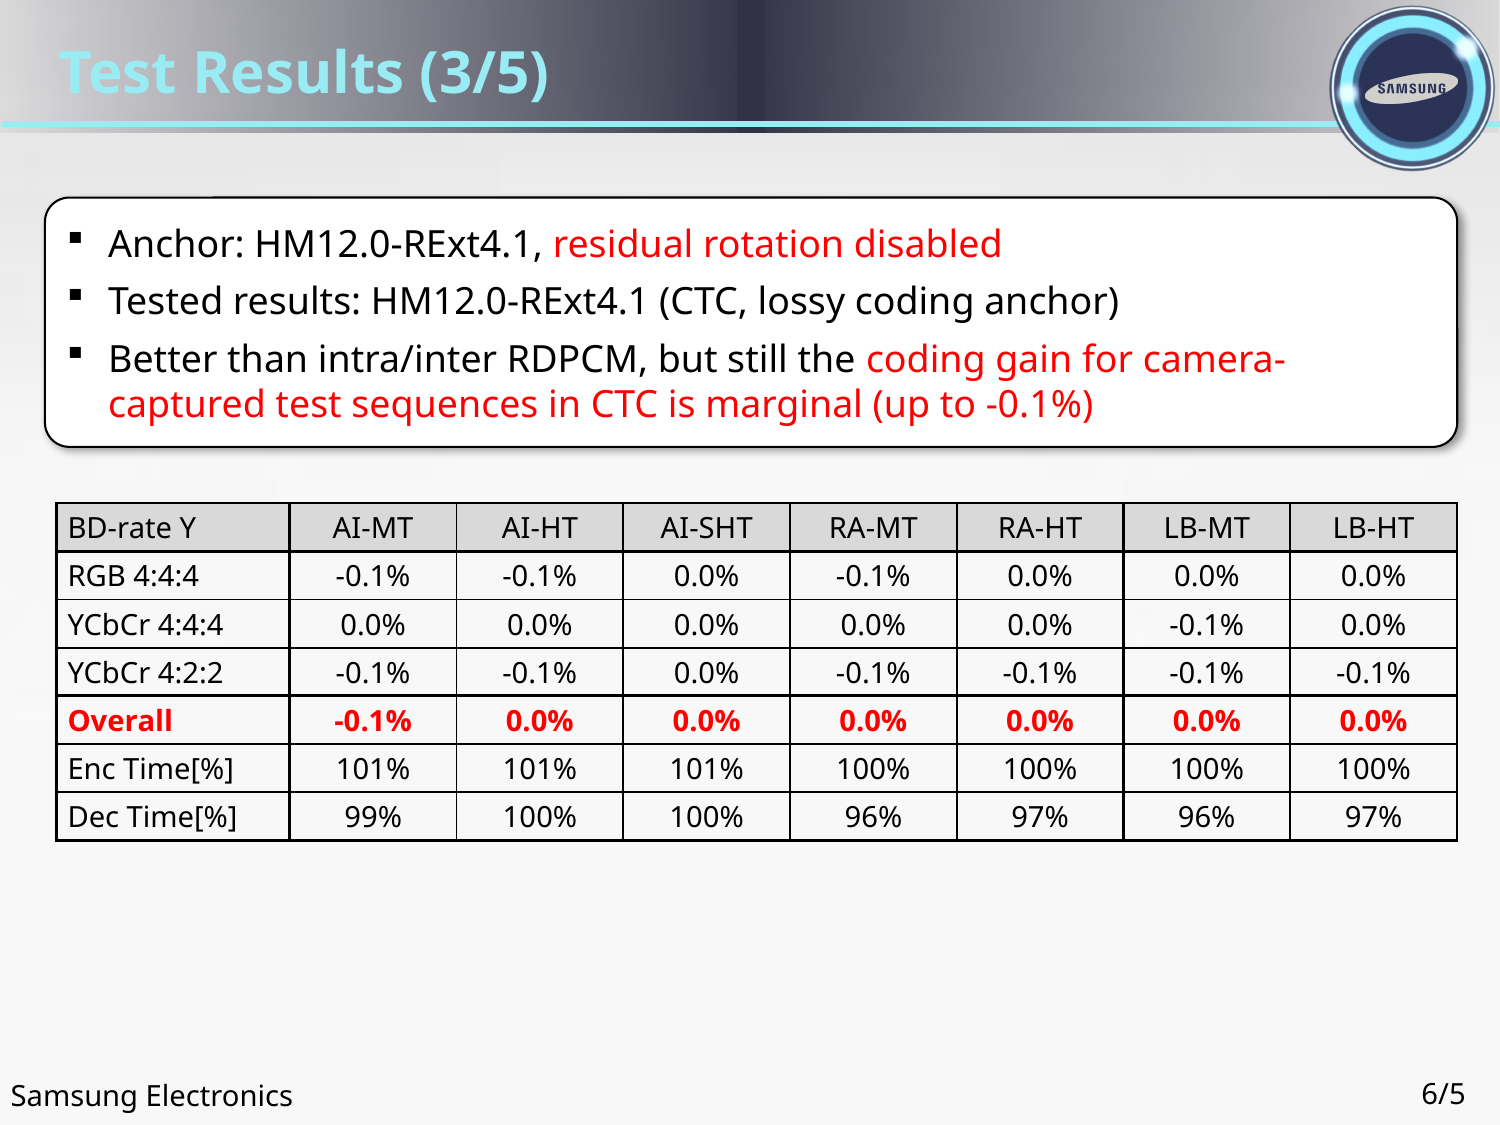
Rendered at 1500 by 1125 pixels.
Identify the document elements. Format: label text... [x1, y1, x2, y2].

table_cell 99% [291, 793, 456, 839]
table_cell 100% [958, 745, 1122, 791]
table_header LB-MT [1125, 504, 1289, 550]
table_header RA-MT [791, 504, 956, 550]
table_cell 0.0% [1291, 553, 1456, 599]
table_cell -0.1% [958, 649, 1122, 694]
table_cell 101% [624, 745, 789, 791]
table_cell 0.0% [291, 600, 456, 647]
slide_number 6 [1130, 1065, 1481, 1125]
table_cell 100% [791, 745, 956, 791]
table_cell 96% [1125, 793, 1289, 839]
table_cell 0.0% [624, 600, 789, 647]
table_cell 0.0% [791, 697, 956, 743]
picture [1328, 4, 1498, 197]
table_cell -0.1% [291, 697, 456, 743]
table_cell RGB 4:4:4 [58, 553, 288, 599]
table_cell -0.1% [791, 649, 956, 694]
table_header AI-MT [291, 504, 456, 550]
table_cell 97% [958, 793, 1122, 839]
table_cell 0.0% [457, 697, 622, 743]
table_cell Dec Time[%] [58, 793, 288, 839]
text_box Samsung Electronics [0, 1069, 309, 1120]
table_cell 0.0% [624, 697, 789, 743]
table_cell 96% [791, 793, 956, 839]
text_box Anchor: HM12.0-RExt4.1, residual rotation disabled Tested results: HM12.0-RExt4.1 (CTC, lossy coding anchor) Better than intra/inter RDPCM, but still the coding gain for camera-captured test sequences in CTC is marginal (up to -0.1%) [44, 197, 1458, 447]
table_cell -0.1% [457, 553, 622, 599]
table_header AI-SHT [624, 504, 789, 550]
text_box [0, 0, 1500, 133]
table_cell 0.0% [624, 649, 789, 694]
table_header RA-HT [958, 504, 1122, 550]
table_cell YCbCr 4:2:2 [58, 649, 288, 694]
table_cell 0.0% [958, 697, 1122, 743]
table_cell 0.0% [958, 553, 1122, 599]
table_cell 0.0% [1125, 553, 1289, 599]
table_header AI-HT [457, 504, 622, 550]
table_cell 0.0% [1291, 697, 1456, 743]
table_cell -0.1% [291, 649, 456, 694]
table_cell Enc Time[%] [58, 745, 288, 791]
table_cell Overall [58, 697, 288, 743]
table_cell 101% [291, 745, 456, 791]
table_cell YCbCr 4:4:4 [58, 600, 288, 647]
table_cell -0.1% [457, 649, 622, 694]
table_cell 0.0% [1291, 600, 1456, 647]
table_cell 100% [624, 793, 789, 839]
table_cell -0.1% [1125, 600, 1289, 647]
table_header LB-HT [1291, 504, 1456, 550]
table_cell 100% [1291, 745, 1456, 791]
table_cell 97% [1291, 793, 1456, 839]
table_cell -0.1% [1125, 649, 1289, 694]
table_cell 0.0% [791, 600, 956, 647]
table_cell 0.0% [1125, 697, 1289, 743]
table_cell -0.1% [291, 553, 456, 599]
table_cell 0.0% [624, 553, 789, 599]
table_cell 0.0% [457, 600, 622, 647]
table_cell 100% [457, 793, 622, 839]
table_cell -0.1% [1291, 649, 1456, 694]
table_cell 100% [1125, 745, 1289, 791]
table_cell 0.0% [958, 600, 1122, 647]
table_header BD-rate Y [58, 504, 288, 550]
table_cell 101% [457, 745, 622, 791]
table_cell -0.1% [791, 553, 956, 599]
